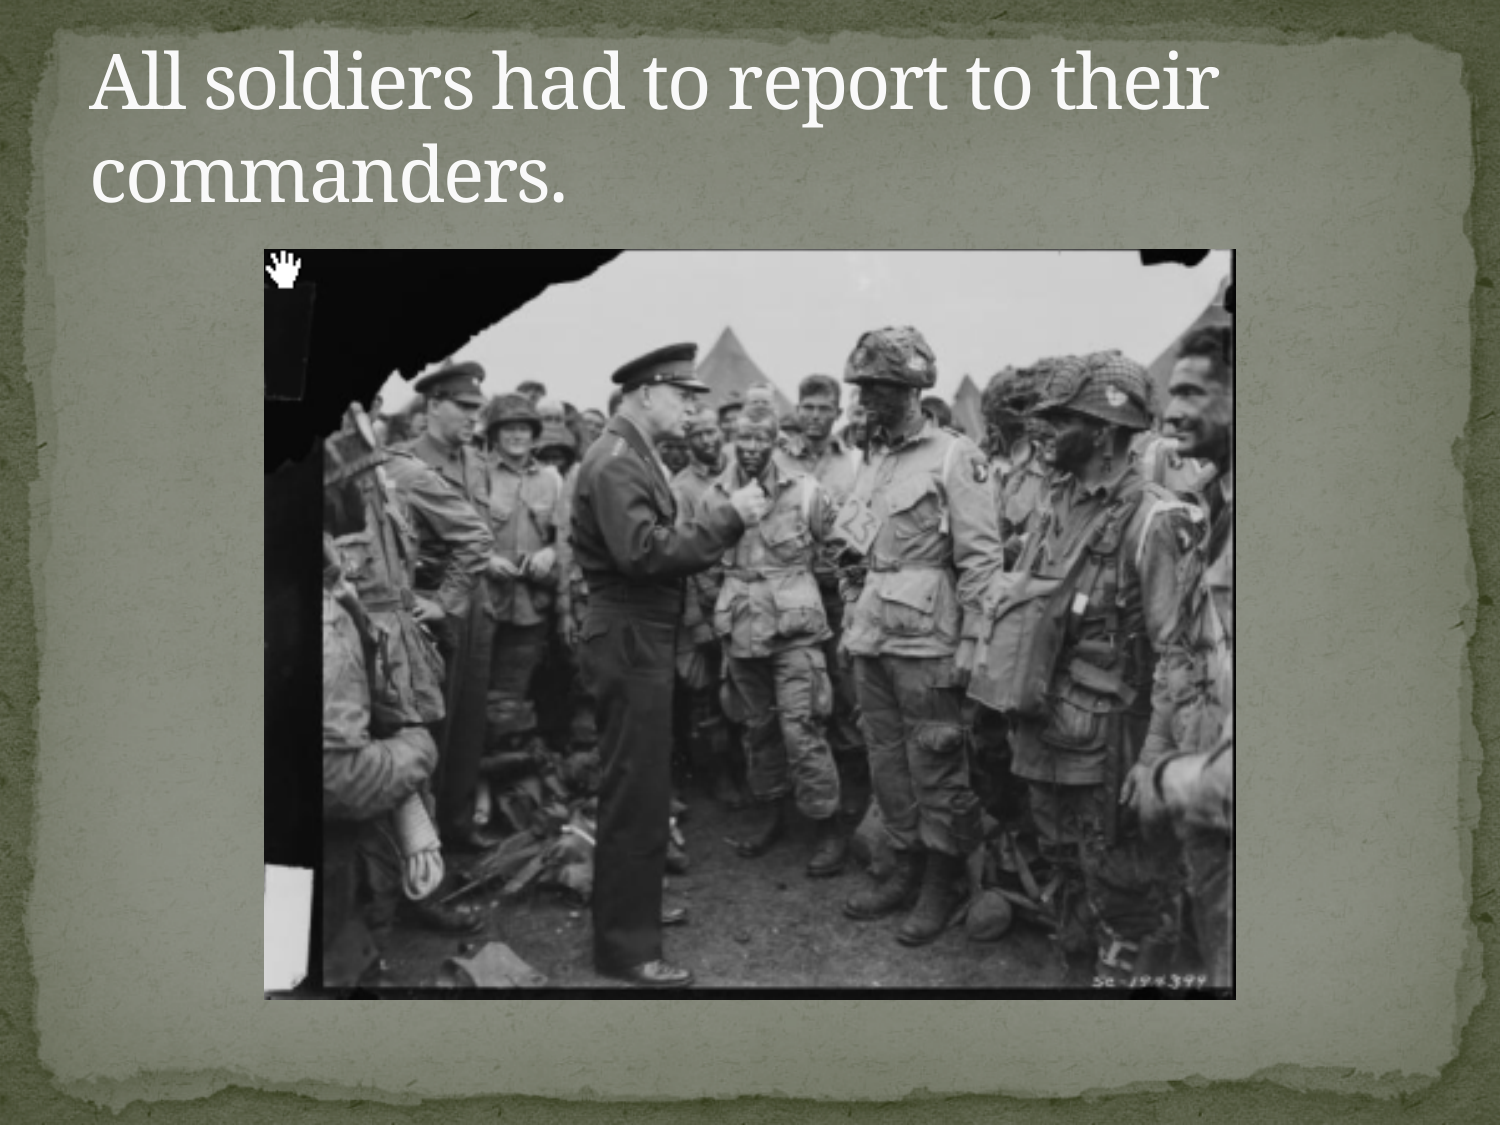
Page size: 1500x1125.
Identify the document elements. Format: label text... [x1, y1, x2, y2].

title All soldiers had to report to their commanders. [74, 24, 1425, 225]
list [77, 252, 1424, 998]
